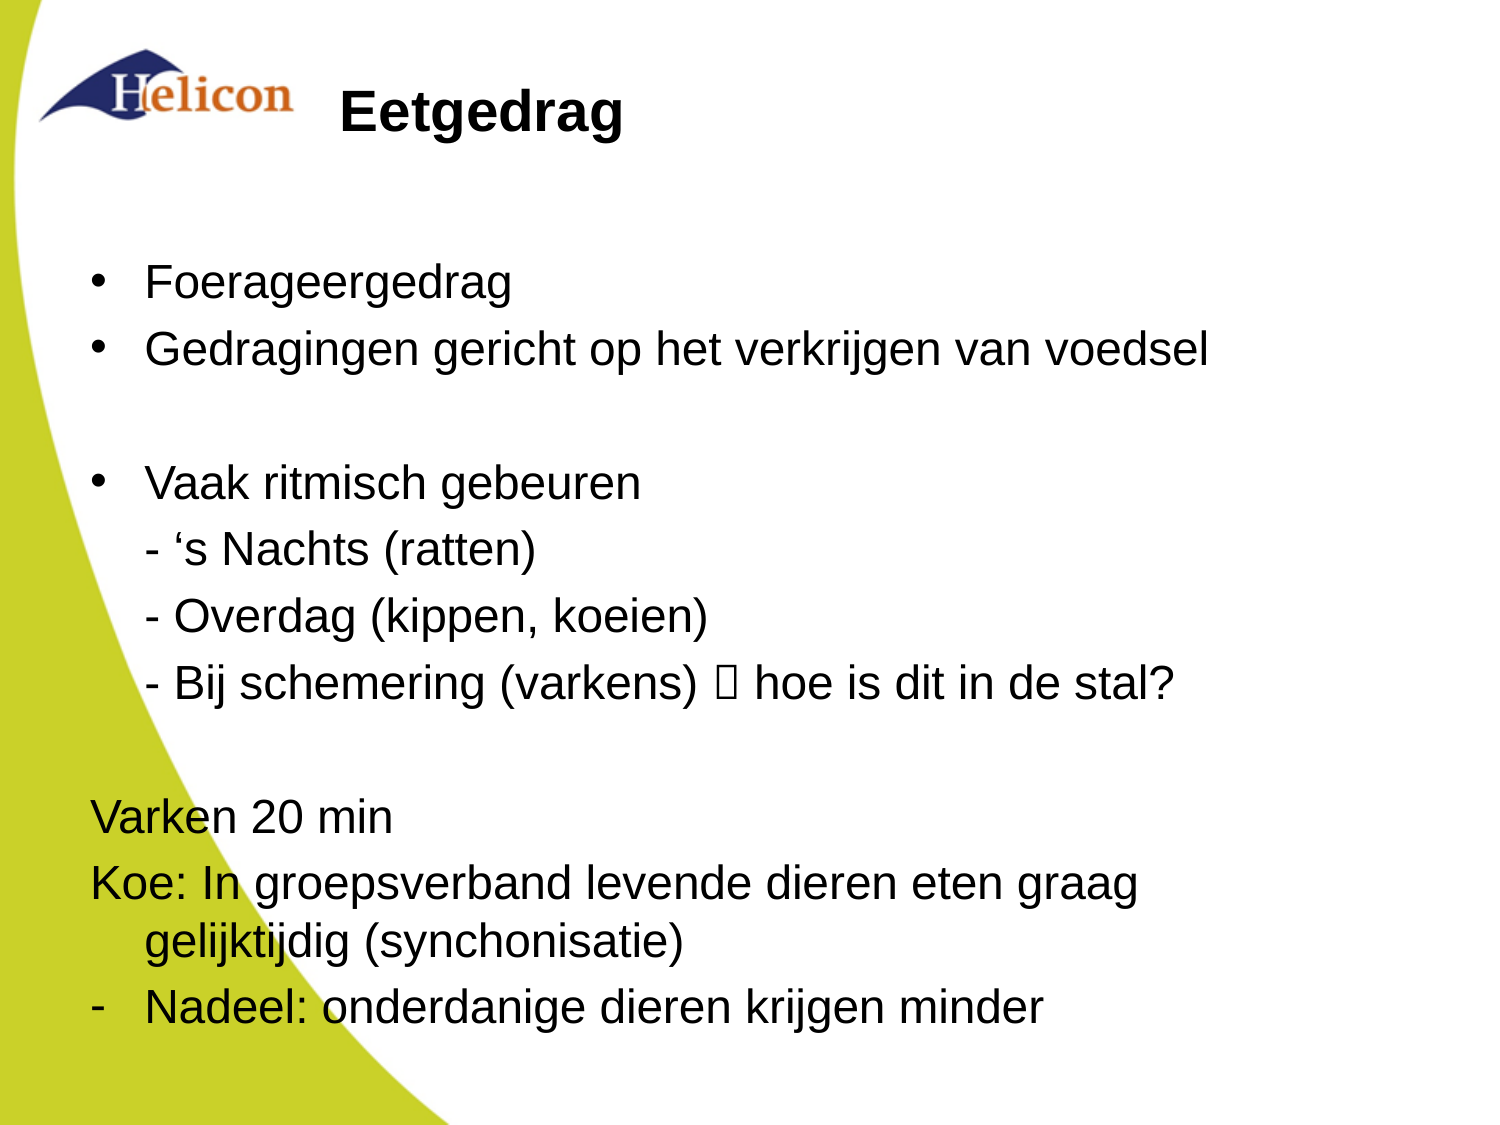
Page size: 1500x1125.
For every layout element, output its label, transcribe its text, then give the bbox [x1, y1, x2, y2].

picture [0, 0, 1500, 1125]
list Foerageergedrag Gedragingen gericht op het verkrijgen van voedsel Vaak ritmisch gebeuren - ‘s Nachts (ratten) - Overdag (kippen, koeien) - Bij schemering (varkens)  hoe is dit in de stal? Varken 20 min Koe: In groepsverband levende dieren eten graag gelijktijdig (synchonisatie) Nadeel: onderdanige dieren krijgen minder [75, 243, 1351, 1047]
title Eetgedrag [324, 54, 1415, 161]
